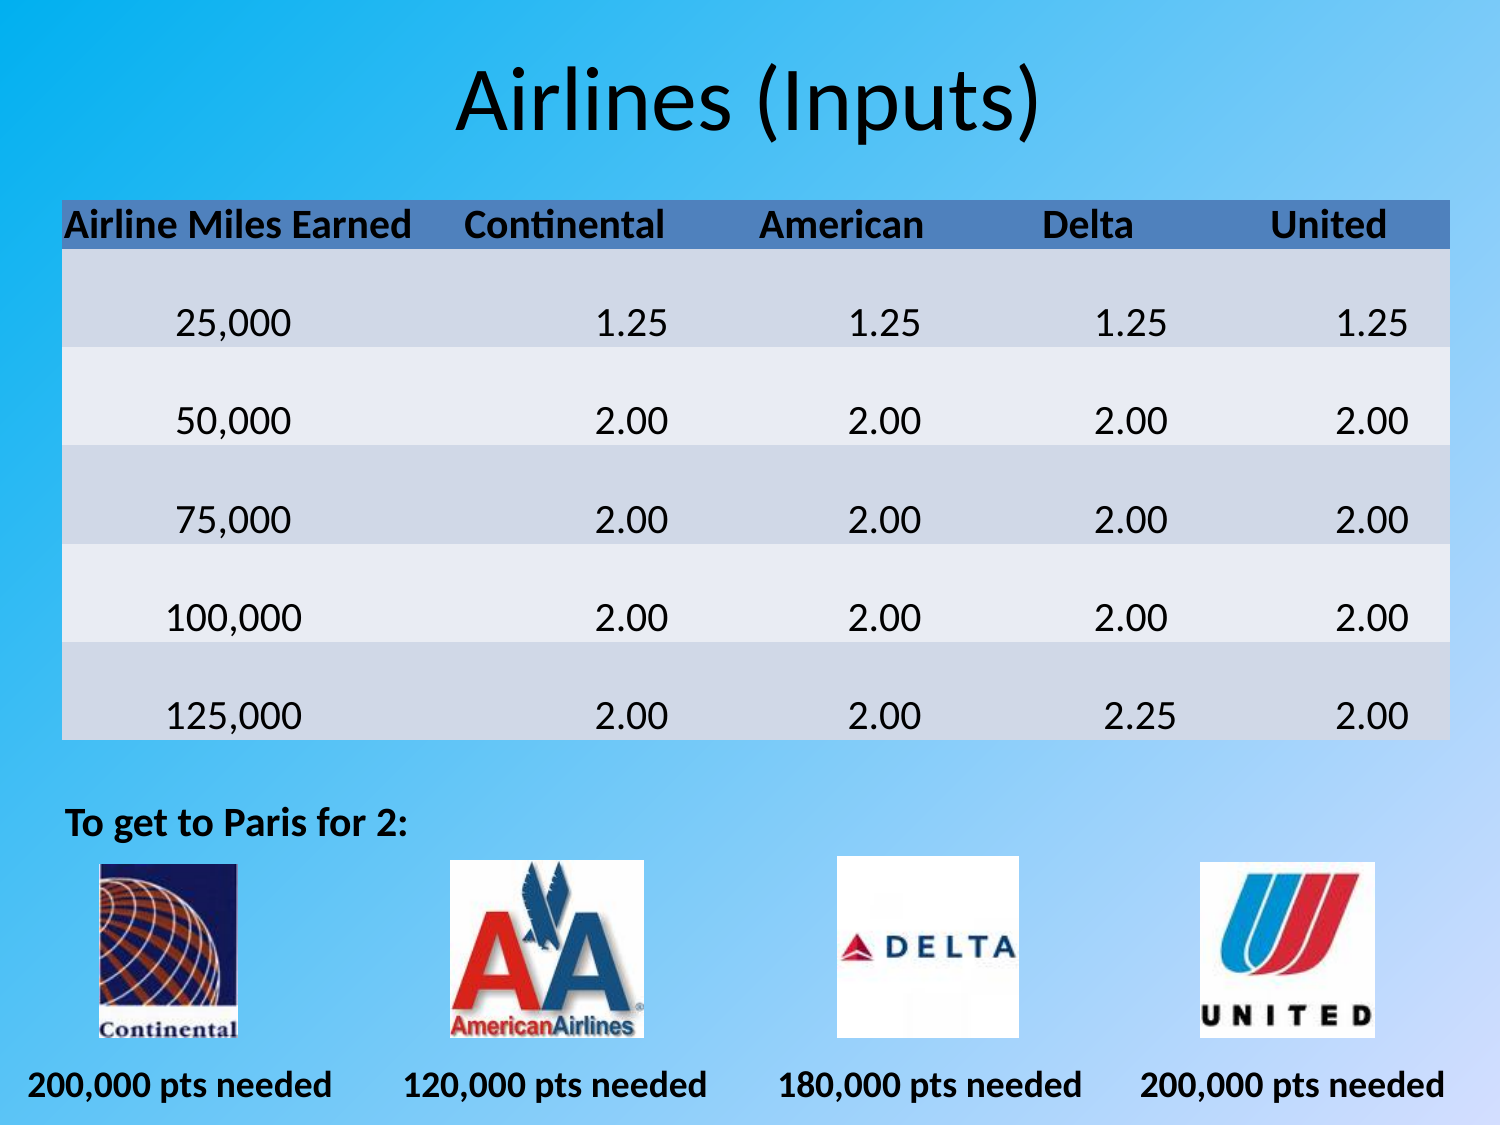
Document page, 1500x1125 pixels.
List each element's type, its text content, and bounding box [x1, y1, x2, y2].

table_cell 25,000 [62, 249, 414, 347]
table_cell 2.00 [414, 642, 716, 740]
table_cell 2.00 [1209, 347, 1450, 445]
table_cell 2.25 [968, 642, 1209, 740]
table_cell 2.00 [1209, 544, 1450, 642]
table_cell 1.25 [414, 249, 716, 347]
table_cell 1.25 [968, 249, 1209, 347]
table_cell 2.00 [716, 347, 968, 445]
table_cell 2.00 [1209, 445, 1450, 544]
table_cell 2.00 [414, 544, 716, 642]
table_header Airline Miles Earned [62, 200, 414, 249]
table_cell 2.00 [716, 642, 968, 740]
title Airlines (Inputs) [74, 0, 1426, 188]
table_cell 2.00 [716, 544, 968, 642]
table_cell 2.00 [414, 445, 716, 544]
table_cell 2.00 [414, 347, 716, 445]
table_cell 1.25 [1209, 249, 1450, 347]
table_cell 2.00 [1209, 642, 1450, 740]
table_header American [716, 200, 968, 249]
table_cell 50,000 [62, 347, 414, 445]
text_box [12, 787, 1500, 1113]
table_cell 1.25 [716, 249, 968, 347]
table_cell 125,000 [62, 642, 414, 740]
table_header Continental [414, 200, 716, 249]
table_header Delta [968, 200, 1209, 249]
table_cell 2.00 [968, 445, 1209, 544]
table_cell 2.00 [716, 445, 968, 544]
table_cell 100,000 [62, 544, 414, 642]
table_cell 2.00 [968, 544, 1209, 642]
table_header United [1209, 200, 1450, 249]
table_cell 2.00 [968, 347, 1209, 445]
table_cell 75,000 [62, 445, 414, 544]
